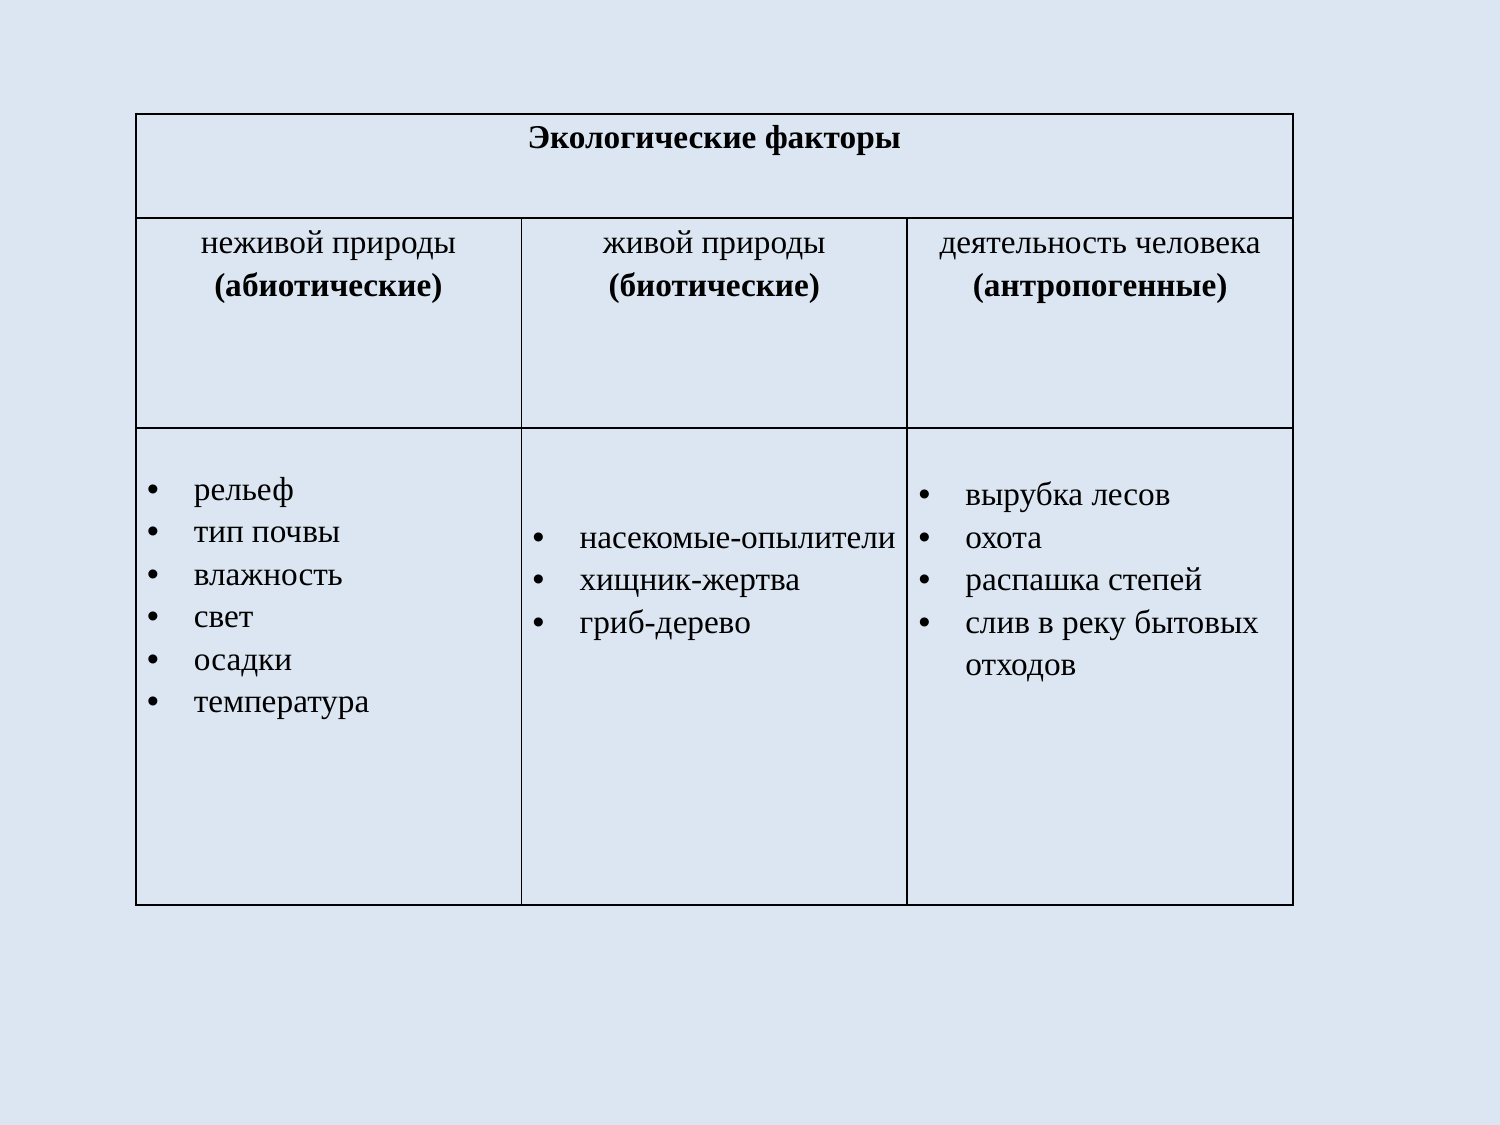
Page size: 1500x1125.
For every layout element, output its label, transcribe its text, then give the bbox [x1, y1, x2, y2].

table_cell деятельность человека (антропогенные) [908, 219, 1292, 427]
table_header Экологические факторы [137, 115, 1292, 217]
table_cell насекомые-опылители хищник-жертва гриб-дерево [522, 429, 906, 904]
table_cell рельеф тип почвы влажность свет осадки температура [137, 429, 521, 904]
table_cell вырубка лесов охота распашка степей слив в реку бытовых отходов [908, 429, 1292, 904]
table_cell живой природы (биотические) [522, 219, 906, 427]
table_cell неживой природы (абиотические) [137, 219, 521, 427]
